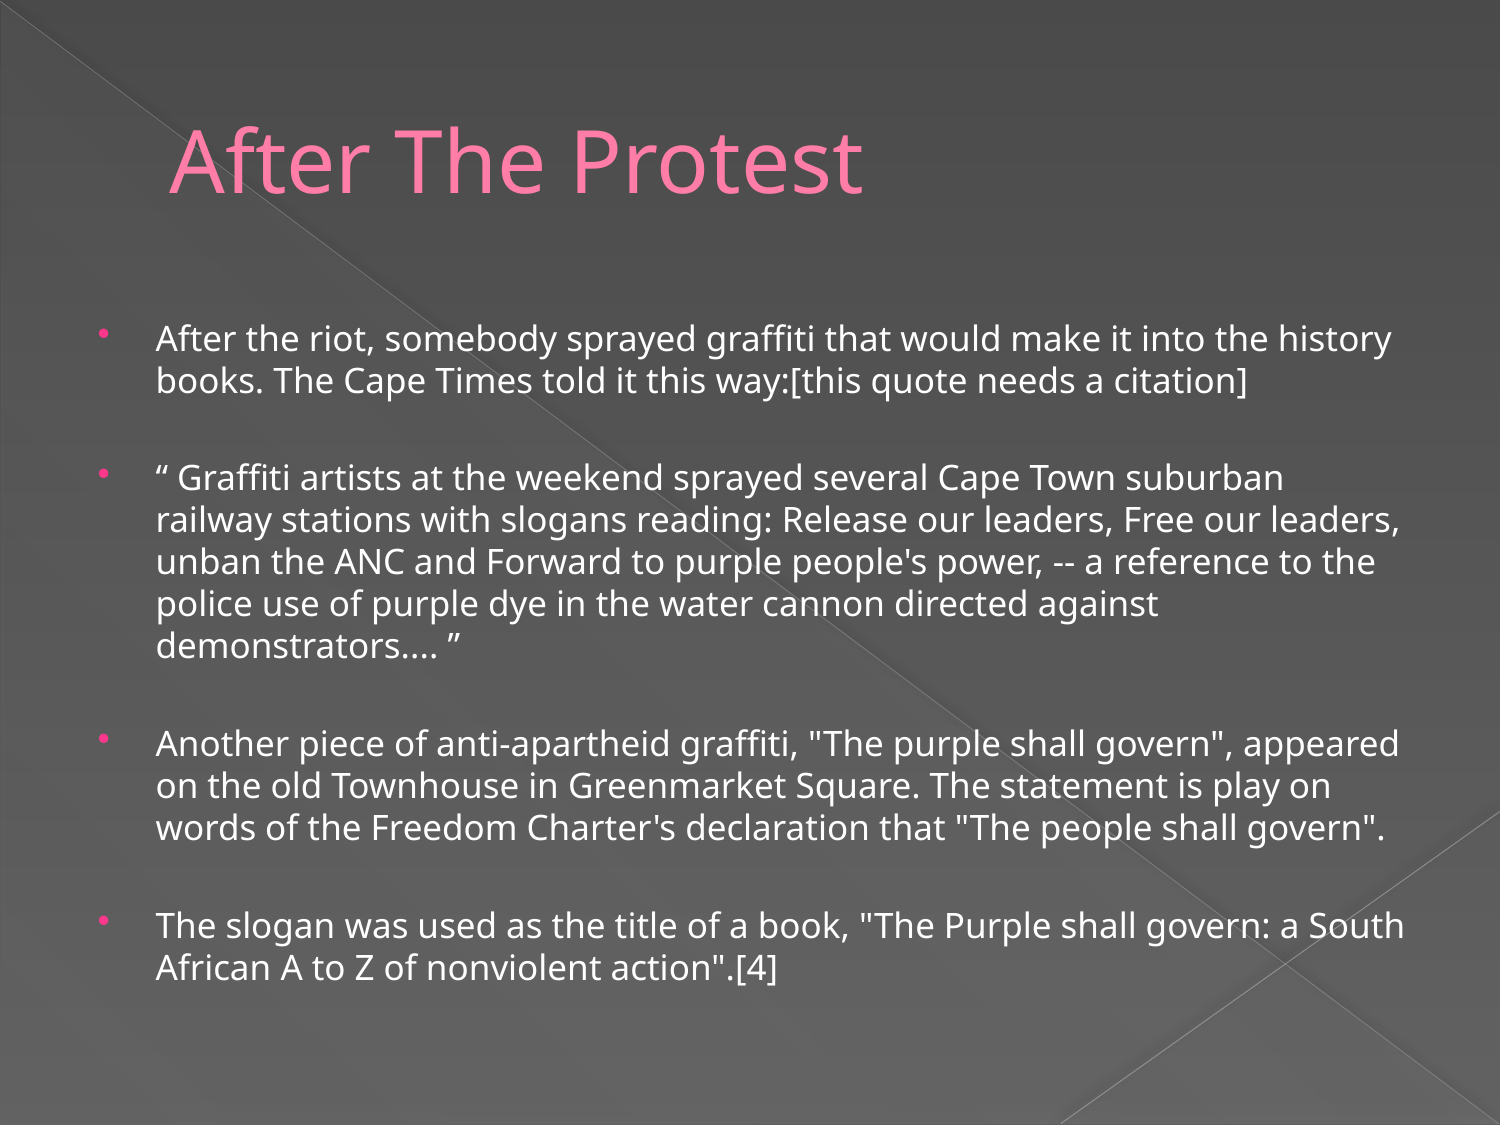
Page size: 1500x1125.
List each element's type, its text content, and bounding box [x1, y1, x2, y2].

title After The Protest [75, 43, 1425, 274]
list After the riot, somebody sprayed graffiti that would make it into the history books. The Cape Times told it this way:[this quote needs a citation] “ Graffiti artists at the weekend sprayed several Cape Town suburban railway stations with slogans reading: Release our leaders, Free our leaders, unban the ANC and Forward to purple people's power, -- a reference to the police use of purple dye in the water cannon directed against demonstrators.... ” Another piece of anti-apartheid graffiti, "The purple shall govern", appeared on the old Townhouse in Greenmarket Square. The statement is play on words of the Freedom Charter's declaration that "The people shall govern". The slogan was used as the title of a book, "The Purple shall govern: a South African A to Z of nonviolent action".[4] [75, 308, 1425, 1059]
